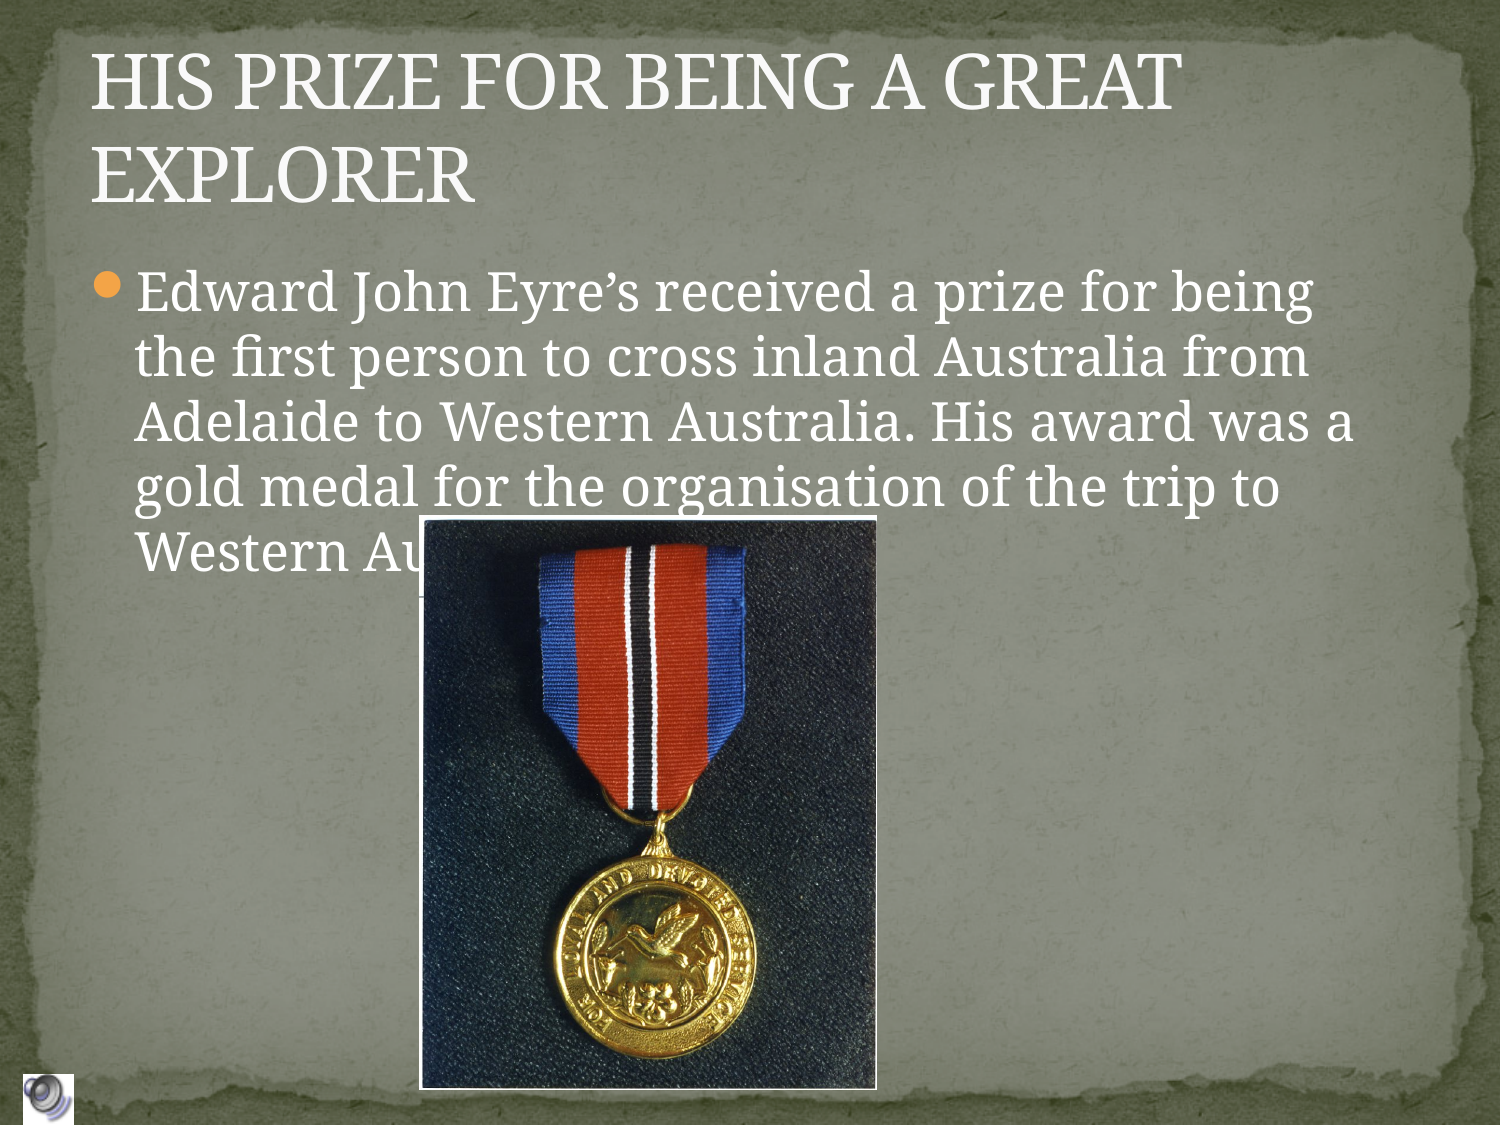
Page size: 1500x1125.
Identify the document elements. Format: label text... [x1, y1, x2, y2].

picture [419, 515, 877, 1090]
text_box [25, 1077, 72, 1124]
list Edward John Eyre’s received a prize for being the first person to cross inland Australia from Adelaide to Western Australia. His award was a gold medal for the organisation of the trip to Western Australia. [74, 249, 1426, 1001]
title HIS PRIZE FOR BEING A GREAT EXPLORER [74, 24, 1425, 225]
